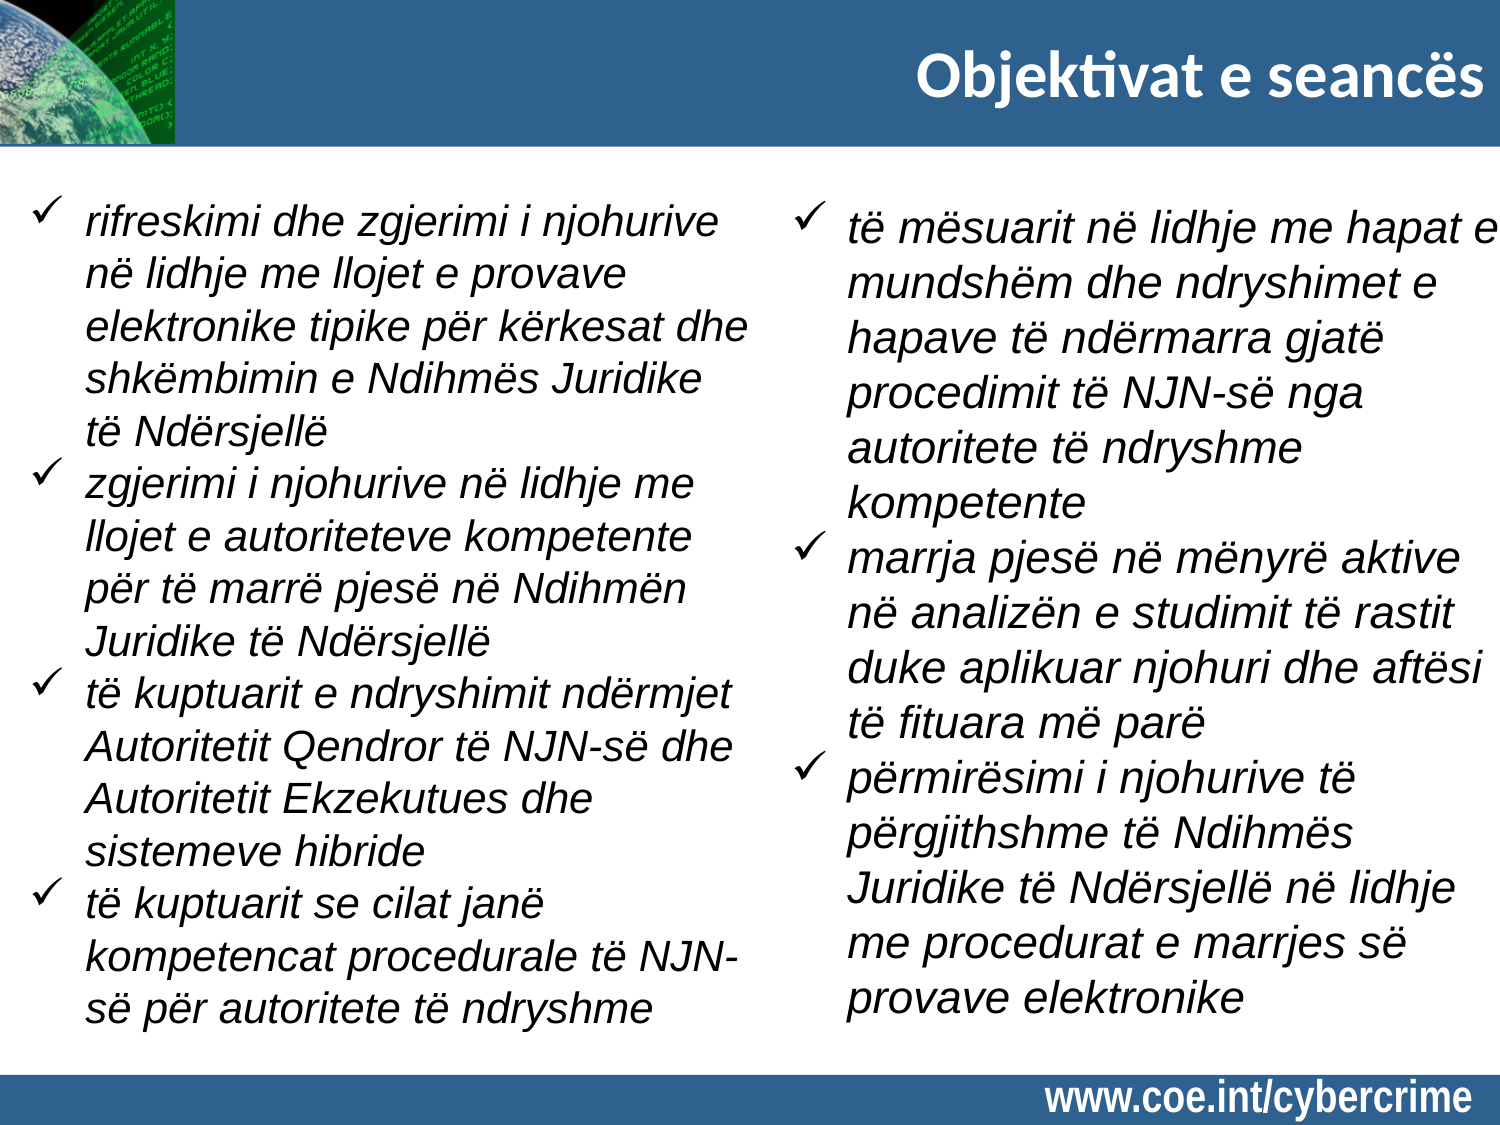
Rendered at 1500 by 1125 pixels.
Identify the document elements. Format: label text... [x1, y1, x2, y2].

text_box [0, 1073, 1030, 1125]
text_box rifreskimi dhe zgjerimi i njohurive në lidhje me llojet e provave elektronike tipike për kërkesat dhe shkëmbimin e Ndihmës Juridike të Ndërsjellë zgjerimi i njohurive në lidhje me llojet e autoriteteve kompetente për të marrë pjesë në Ndihmën Juridike të Ndërsjellë të kuptuarit e ndryshimit ndërmjet Autoritetit Qendror të NJN-së dhe Autoritetit Ekzekutues dhe sistemeve hibride të kuptuarit se cilat janë kompetencat procedurale të NJN-së për autoritete të ndryshme [14, 185, 765, 1040]
text_box www.coe.int/cybercrime [1030, 1086, 1500, 1125]
text_box Objektivat e seancës [177, 0, 1500, 149]
picture [0, 0, 175, 144]
text_box të mësuarit në lidhje me hapat e mundshëm dhe ndryshimet e hapave të ndërmarra gjatë procedimit të NJN-së nga autoritete të ndryshme kompetente marrja pjesë në mënyrë aktive në analizën e studimit të rastit duke aplikuar njohuri dhe aftësi të fituara më parë përmirësimi i njohurive të përgjithshme të Ndihmës Juridike të Ndërsjellë në lidhje me procedurat e marrjes së provave elektronike [776, 190, 1500, 1086]
